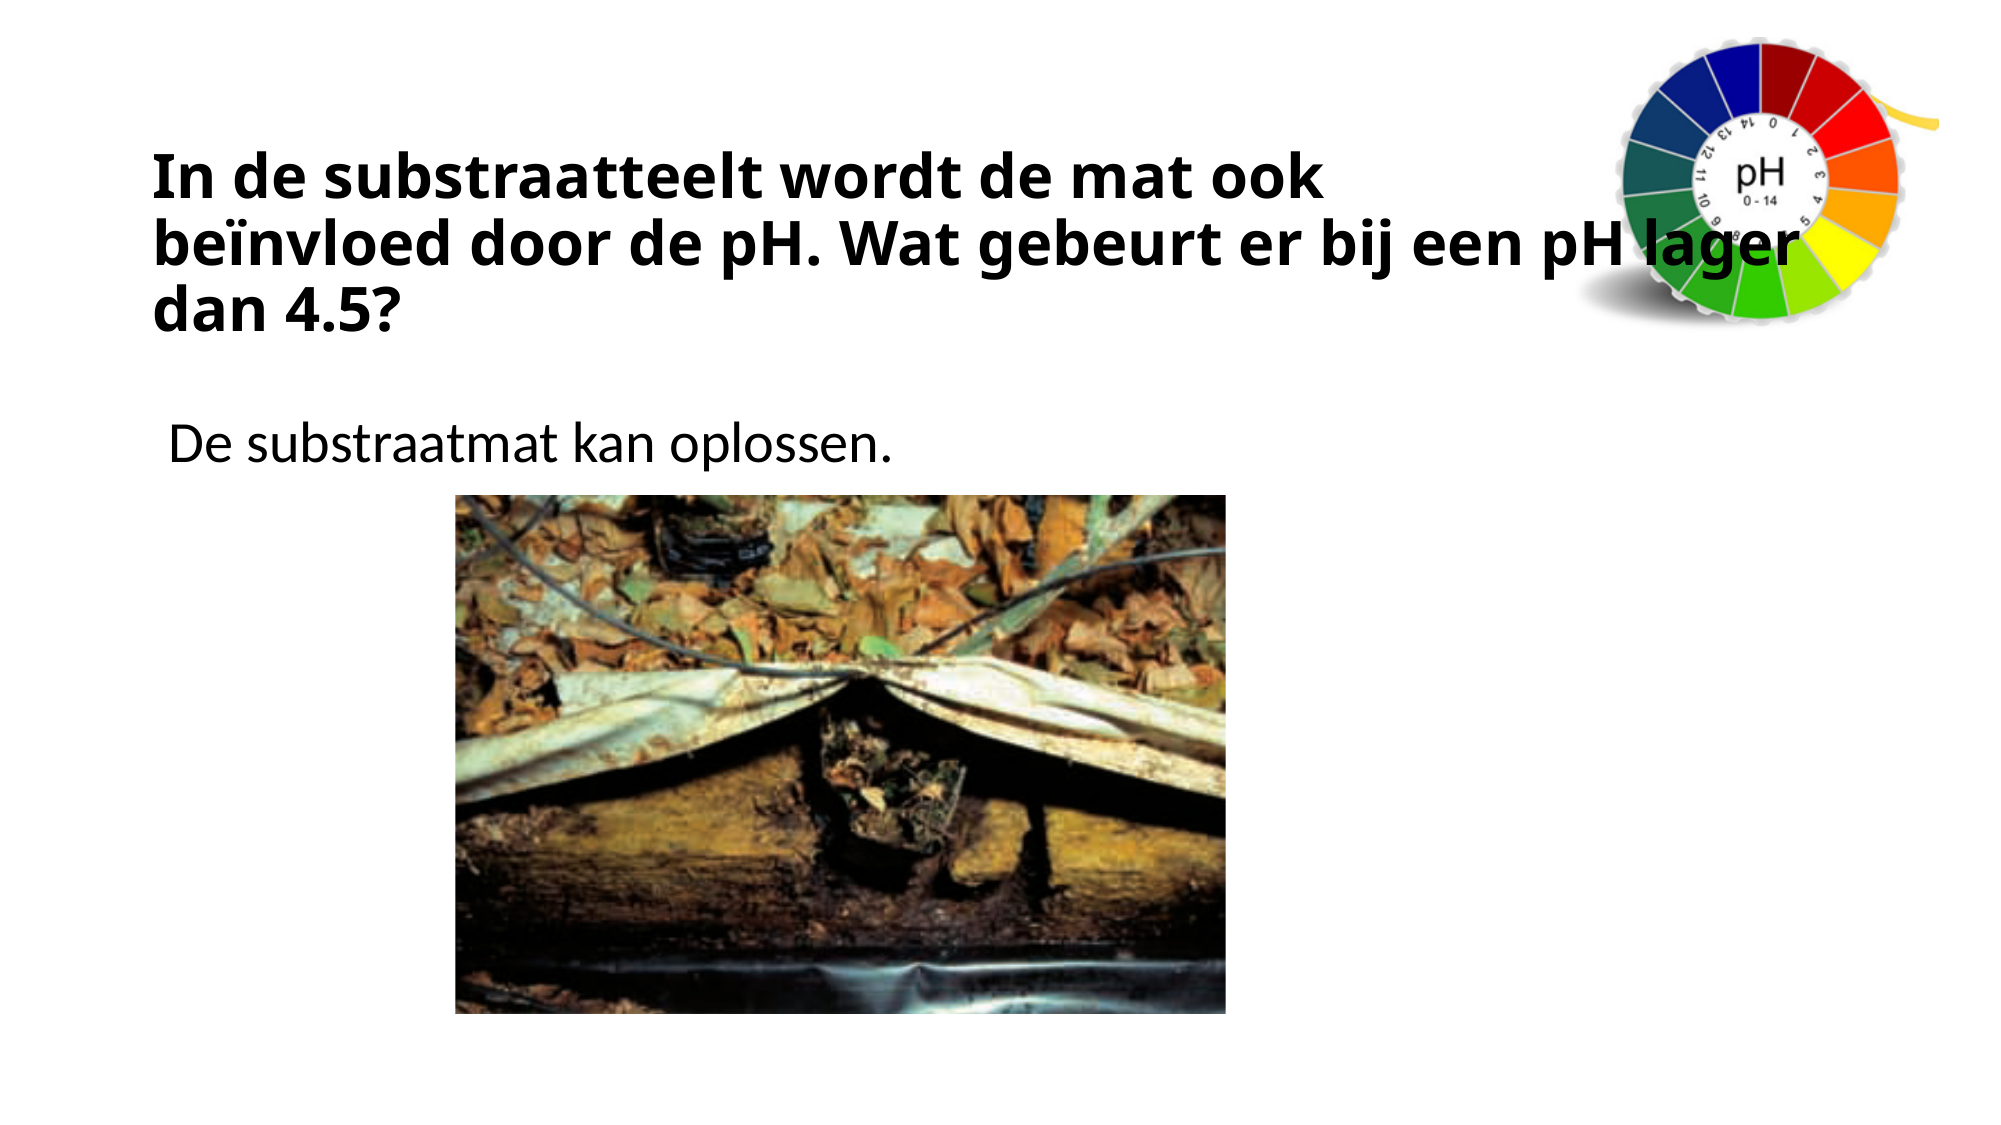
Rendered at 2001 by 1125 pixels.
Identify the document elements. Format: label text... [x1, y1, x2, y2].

picture [1571, 37, 1939, 333]
picture [455, 495, 1226, 1014]
title In de substraatteelt wordt de mat ook beïnvloed door de pH. Wat gebeurt er bij een pH lager dan 4.5? [137, 136, 1863, 355]
list De substraatmat kan oplossen. [153, 404, 1863, 1014]
